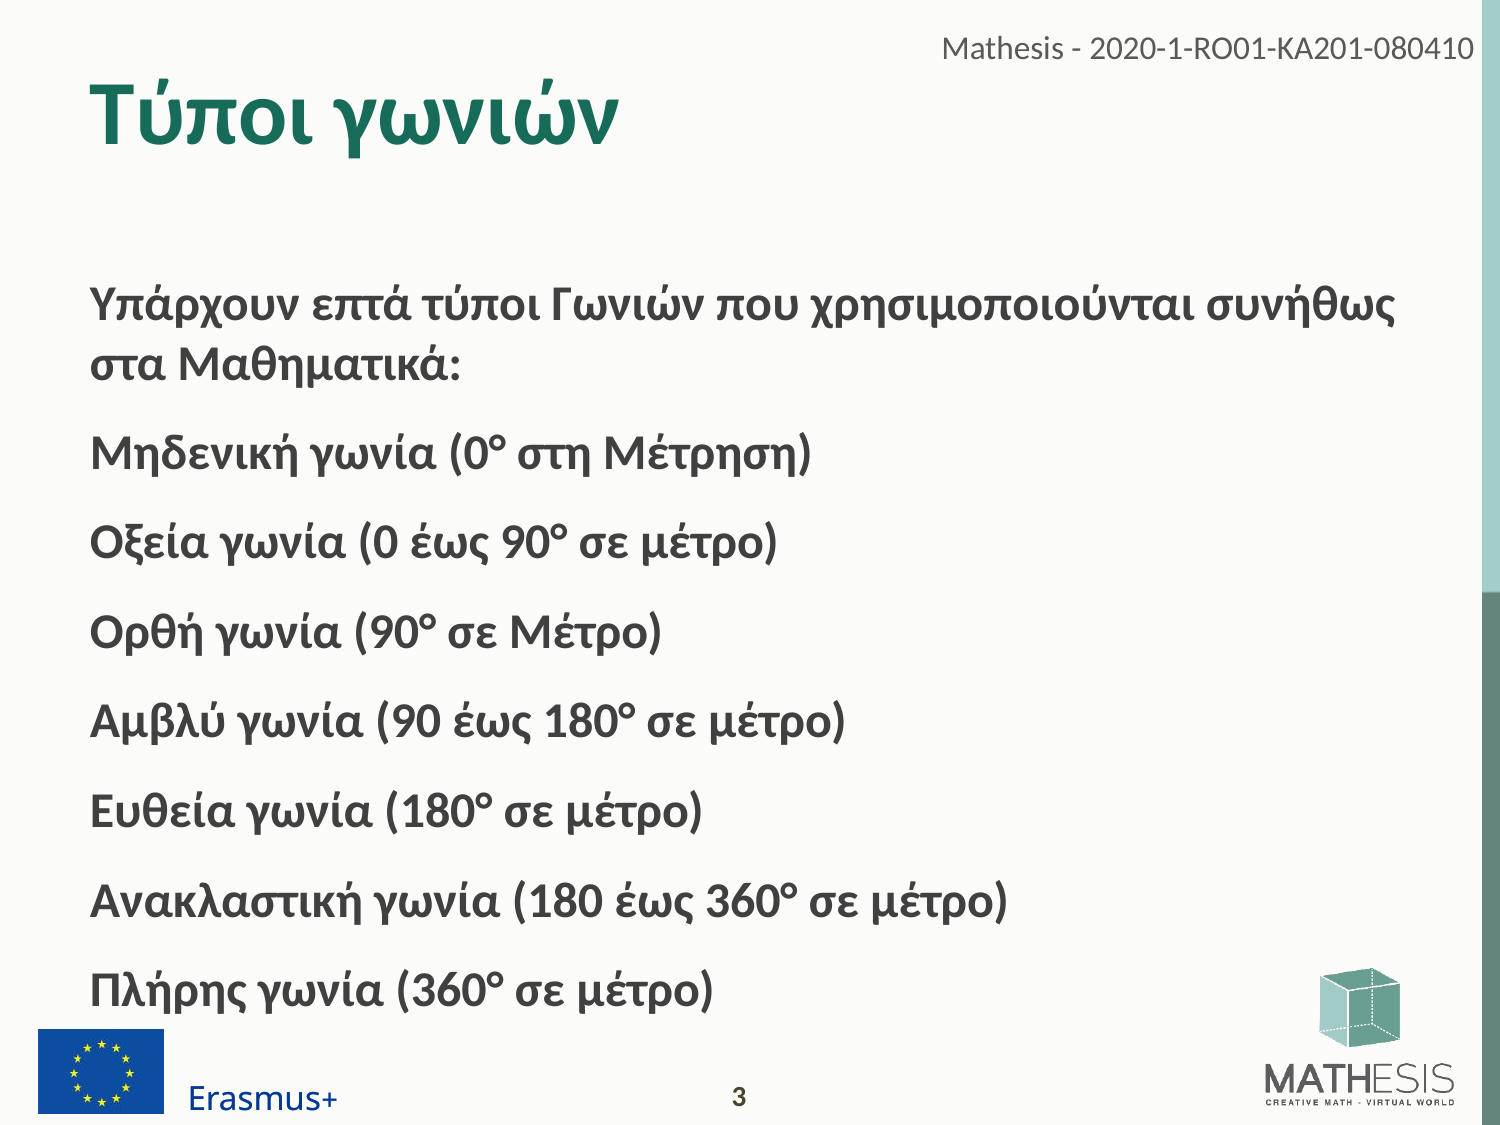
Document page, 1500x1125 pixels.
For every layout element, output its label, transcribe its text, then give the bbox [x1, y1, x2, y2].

title Τύποι γωνιών [75, 45, 1425, 233]
list Υπάρχουν επτά τύποι Γωνιών που χρησιμοποιούνται συνήθως στα Μαθηματικά: Μηδενική γωνία (0° στη Μέτρηση) Οξεία γωνία (0 έως 90° σε μέτρο) Ορθή γωνία (90° σε Μέτρο) Αμβλύ γωνία (90 έως 180° σε μέτρο) Ευθεία γωνία (180° σε μέτρο) Ανακλαστική γωνία (180 έως 360° σε μέτρο) Πλήρης γωνία (360° σε μέτρο) [75, 262, 1425, 1005]
picture [38, 1029, 164, 1114]
